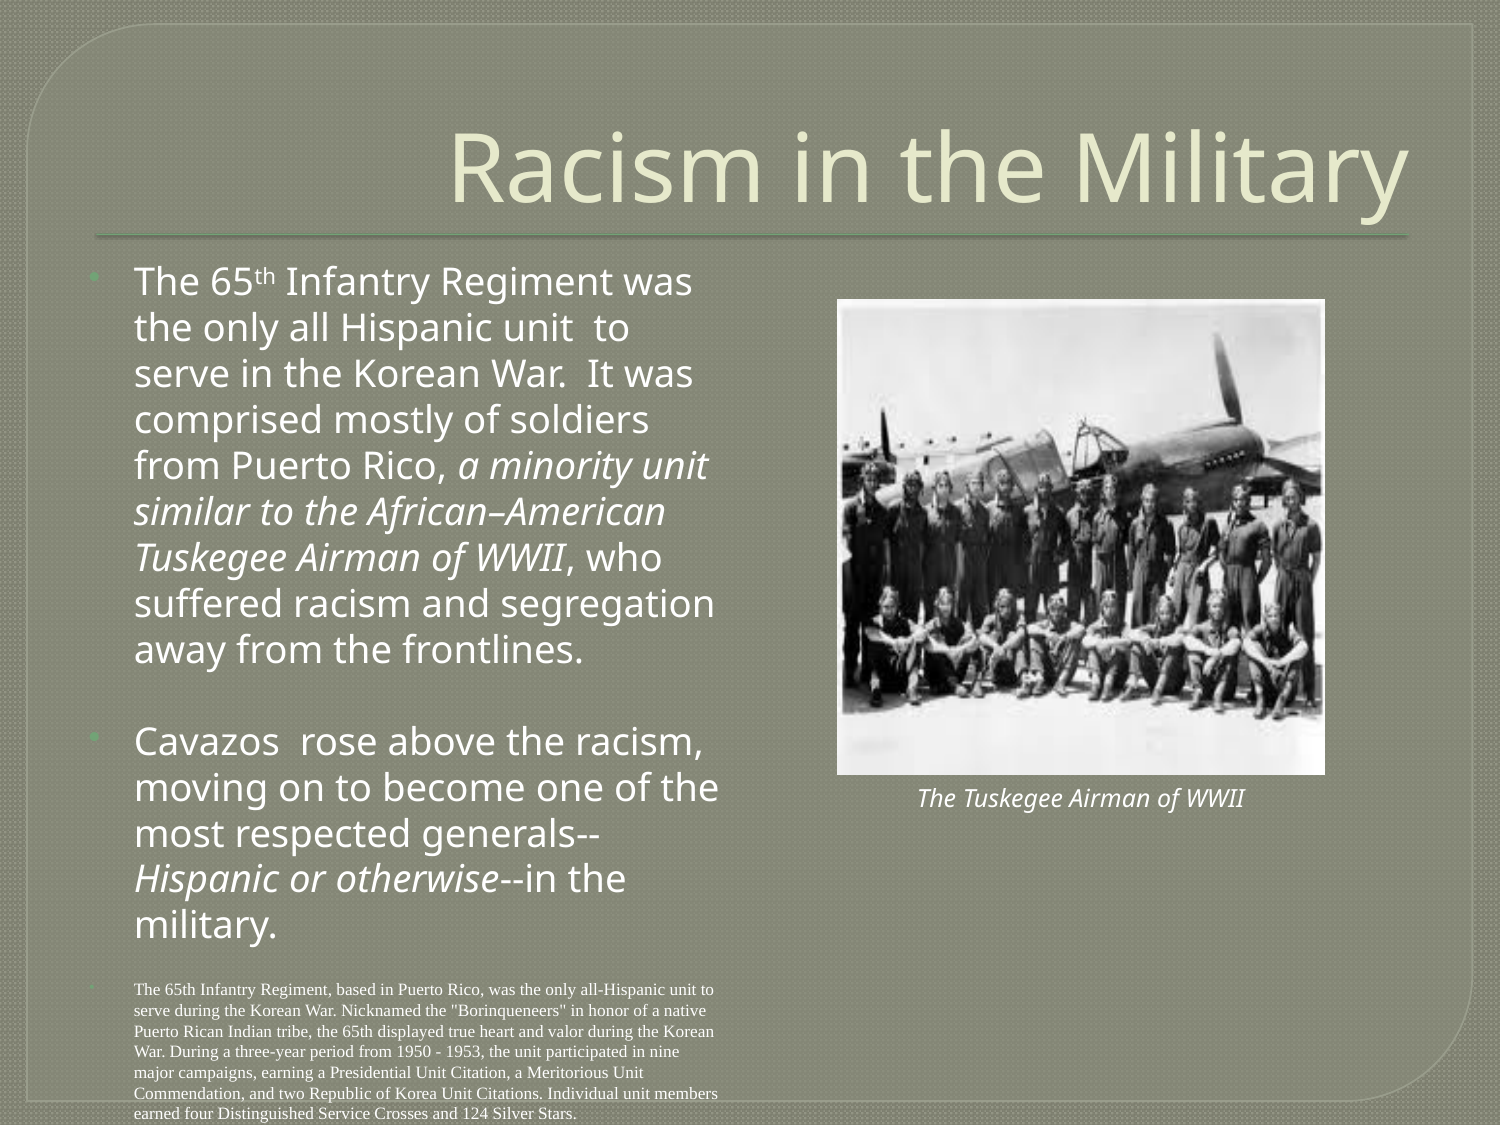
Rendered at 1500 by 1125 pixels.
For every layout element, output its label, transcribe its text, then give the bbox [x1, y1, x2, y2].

text_box The Tuskegee Airman of WWII [849, 774, 1338, 820]
title Racism in the Military [75, 41, 1425, 230]
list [837, 299, 1326, 776]
list The 65th Infantry Regiment was the only all Hispanic unit to serve in the Korean War. It was comprised mostly of soldiers from Puerto Rico, a minority unit similar to the African–American Tuskegee Airman of WWII, who suffered racism and segregation away from the frontlines. Cavazos rose above the racism, moving on to become one of the most respected generals--Hispanic or otherwise--in the military. The 65th Infantry Regiment, based in Puerto Rico, was the only all-Hispanic unit to serve during the Korean War. Nicknamed the "Borinqueneers" in honor of a native Puerto Rican Indian tribe, the 65th displayed true heart and valor during the Korean War. During a three-year period from 1950 - 1953, the unit participated in nine major campaigns, earning a Presidential Unit Citation, a Meritorious Unit Commendation, and two Republic of Korea Unit Citations. Individual unit members earned four Distinguished Service Crosses and 124 Silver Stars. [75, 249, 738, 1125]
